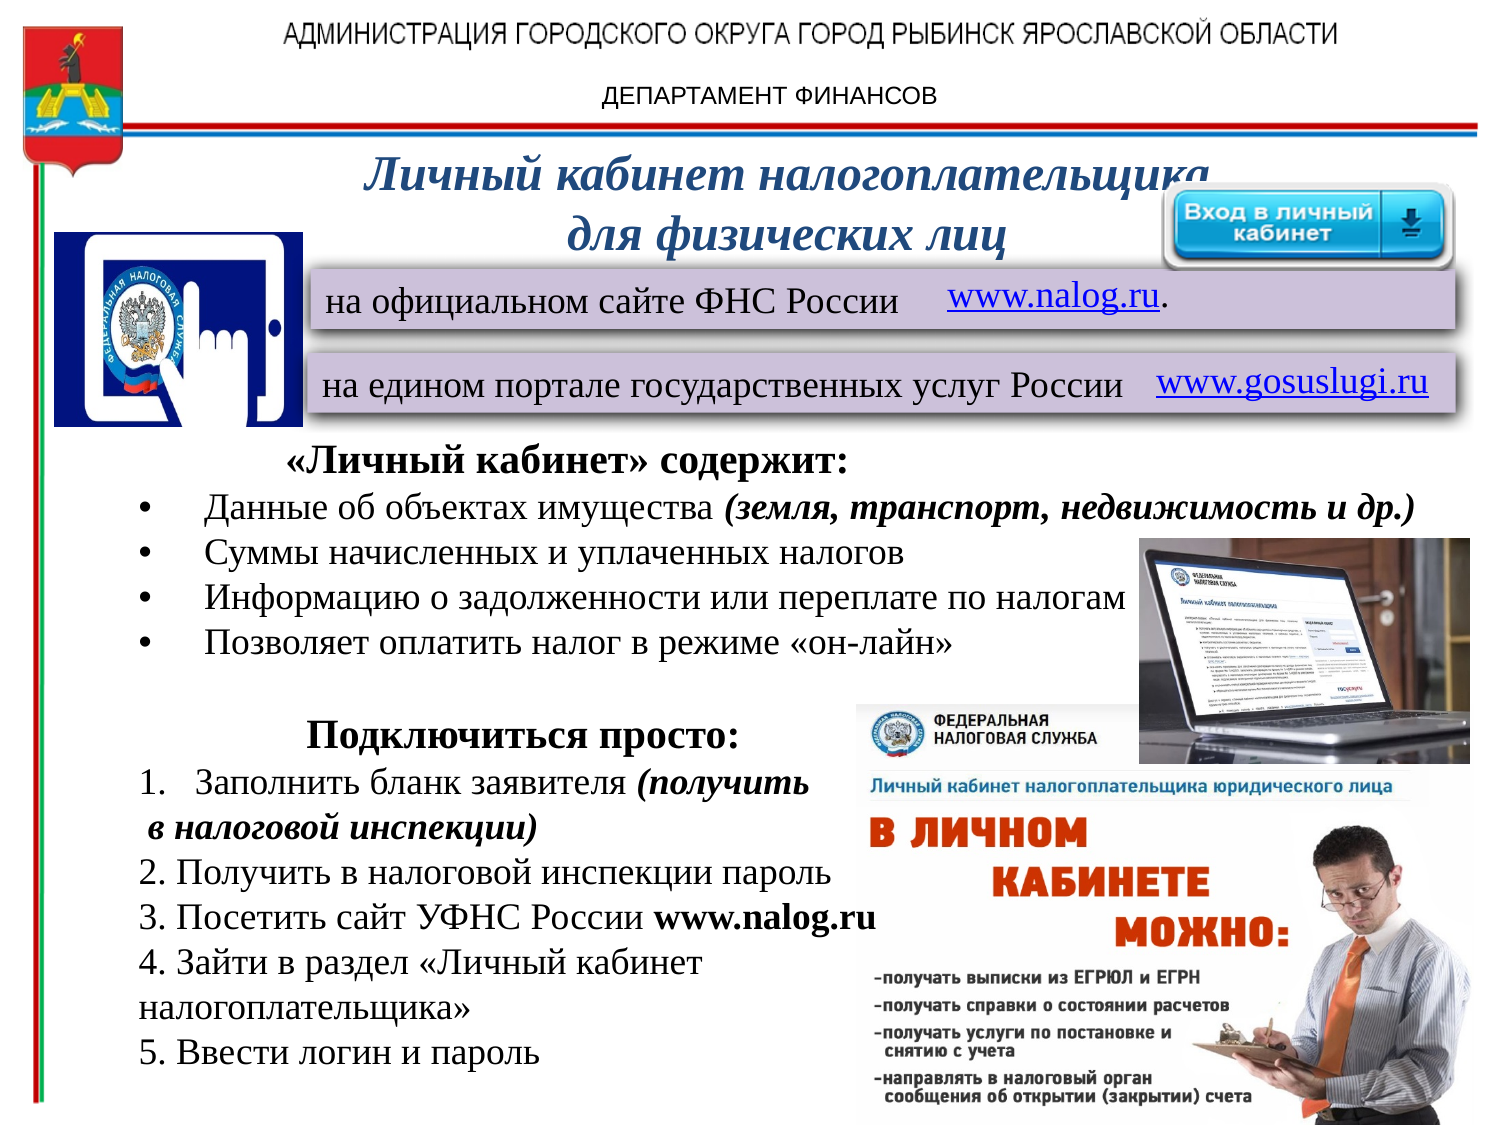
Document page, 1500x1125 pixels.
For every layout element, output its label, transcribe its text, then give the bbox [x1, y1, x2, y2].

text_box на едином портале государственных услуг России [307, 352, 1456, 413]
text_box www.gosuslugi.ru [1141, 348, 1444, 409]
text_box www.nalog.ru. [923, 263, 1202, 323]
picture [0, 0, 1500, 1125]
text_box ДЕПАРТАМЕНТ ФИНАНСОВ [537, 72, 1010, 118]
text_box «Личный кабинет» содержит: • Данные об объектах имущества (земля, транспорт, недвижимость и др.) • Суммы начисленных и уплаченных налогов • Информацию о задолженности или переплате по налогам • Позволяет оплатить налог в режиме «он-лайн» Подключиться просто: Заполнить бланк заявителя (получить в налоговой инспекции) 2. Получить в налоговой инспекции пароль 3. Посетить сайт УФНС России www.nalog.ru 4. Зайти в раздел «Личный кабинет налогоплательщика» 5. Ввести логин и пароль [123, 397, 1474, 1080]
text_box Личный кабинет налогоплательщика для физических лиц [102, 132, 1473, 268]
text_box на официальном сайте ФНС России [310, 269, 1456, 329]
